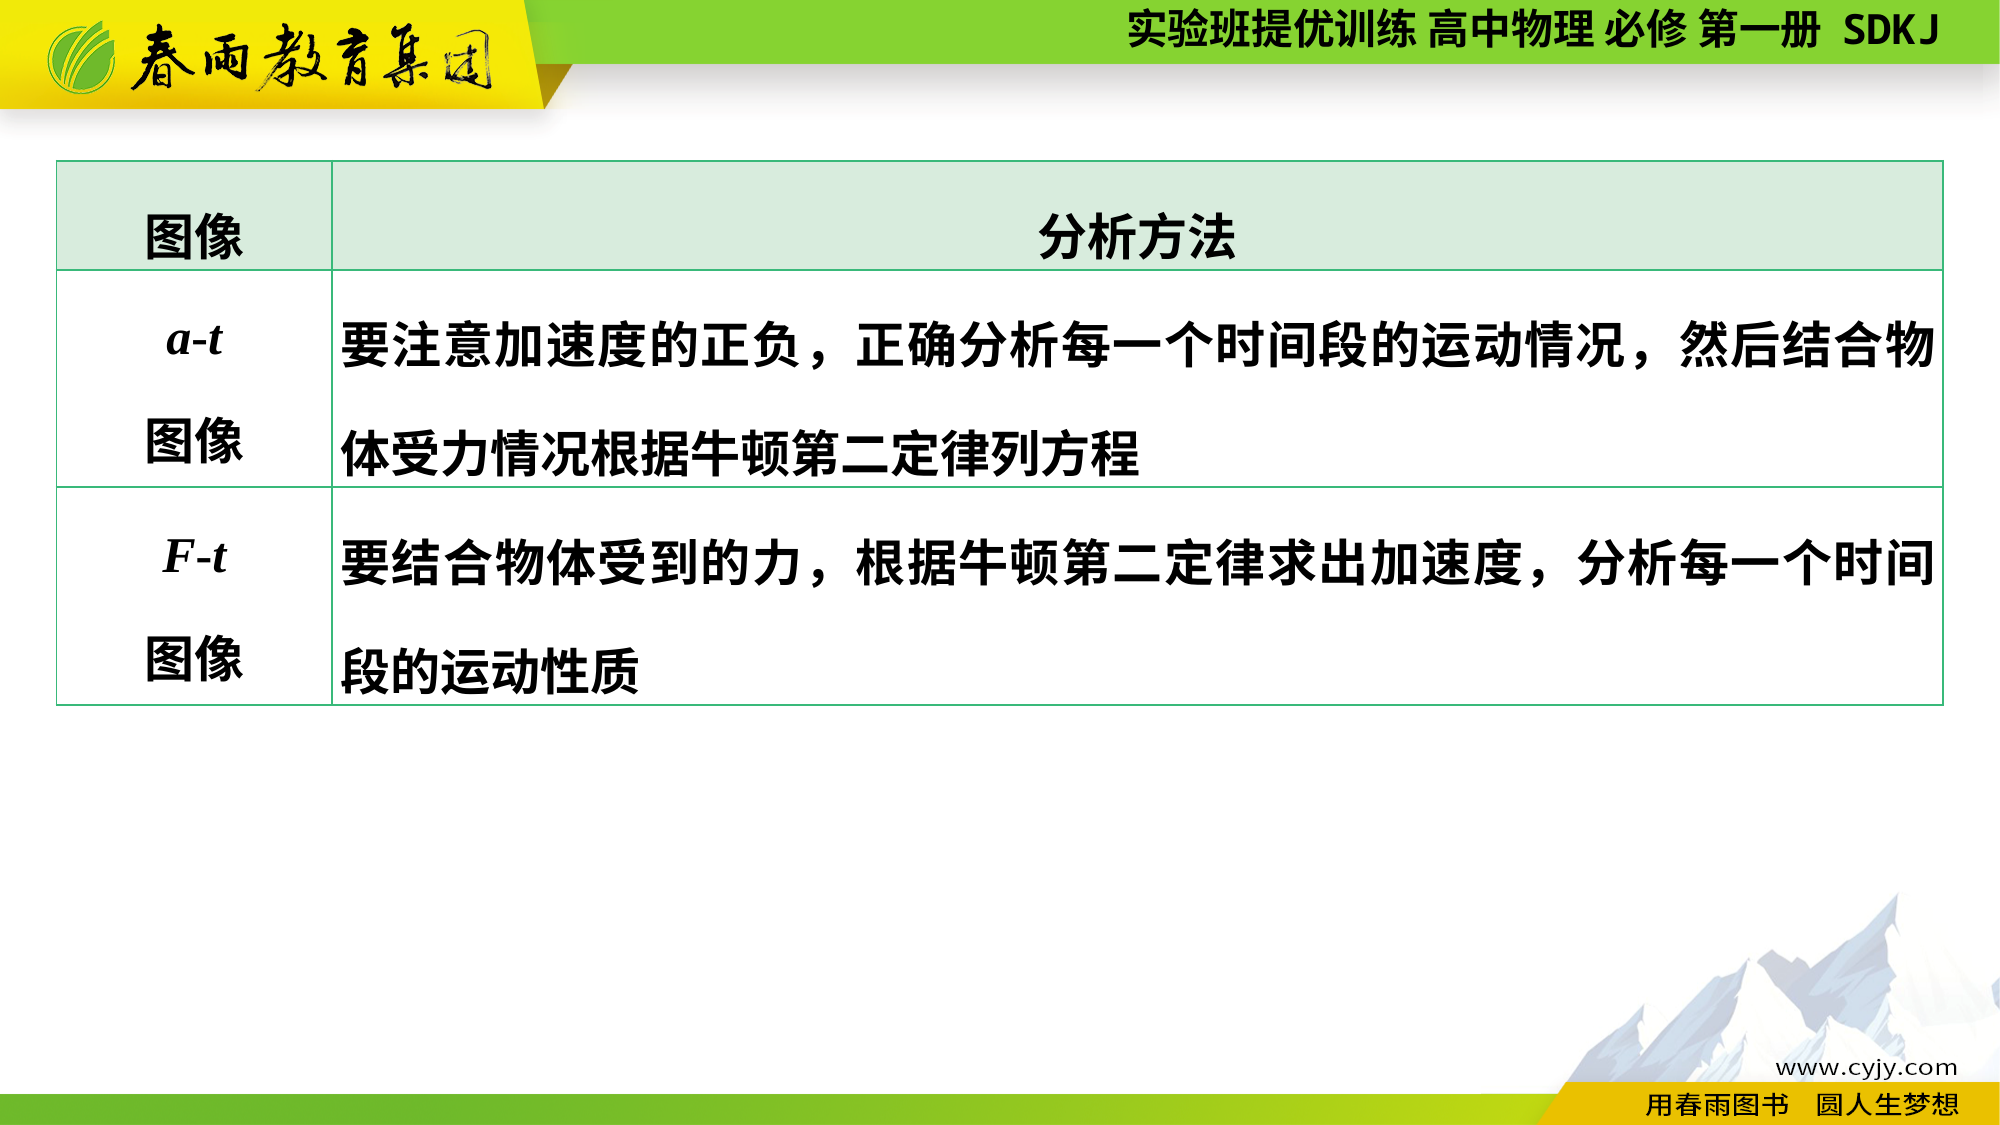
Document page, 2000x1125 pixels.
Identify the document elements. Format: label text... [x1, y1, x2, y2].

table_cell a-t 图像 [57, 271, 331, 486]
table_cell F-t 图像 [57, 488, 331, 704]
table_cell 要注意加速度的正负，正确分析每一个时间段的运动情况，然后结合物体受力情况根据牛顿第二定律列方程 [333, 271, 1942, 486]
table_header 分析方法 [333, 162, 1942, 269]
picture [0, 0, 2000, 1125]
table_header 图像 [57, 162, 331, 269]
table_cell 要结合物体受到的力，根据牛顿第二定律求出加速度，分析每一个时间段的运动性质 [333, 488, 1942, 704]
